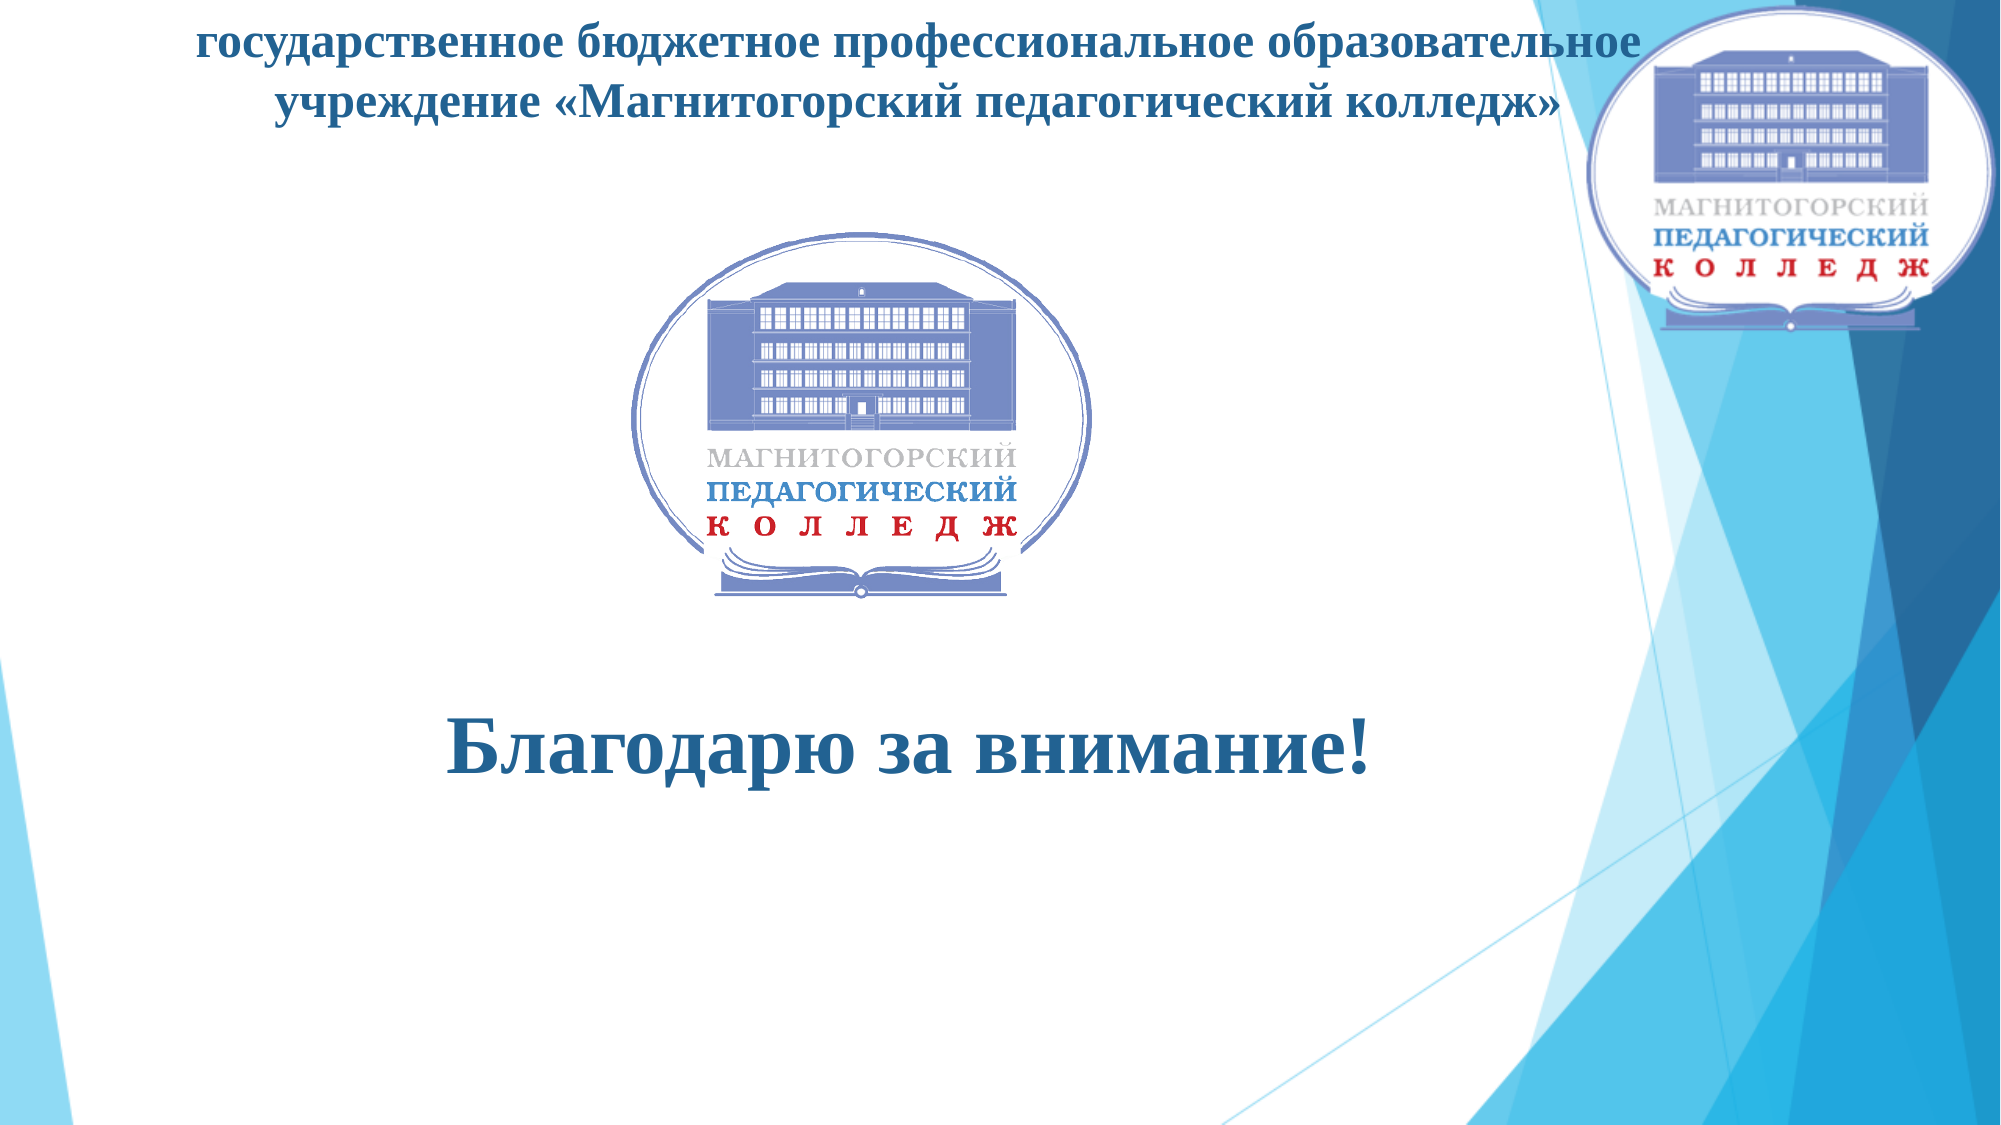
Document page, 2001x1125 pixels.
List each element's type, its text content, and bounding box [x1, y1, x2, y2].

text_box государственное бюджетное профессиональное образовательное учреждение «Магнитогорский педагогический колледж» [165, 0, 1672, 135]
title Благодарю за внимание! [323, 683, 1498, 865]
picture [0, 0, 2001, 1125]
